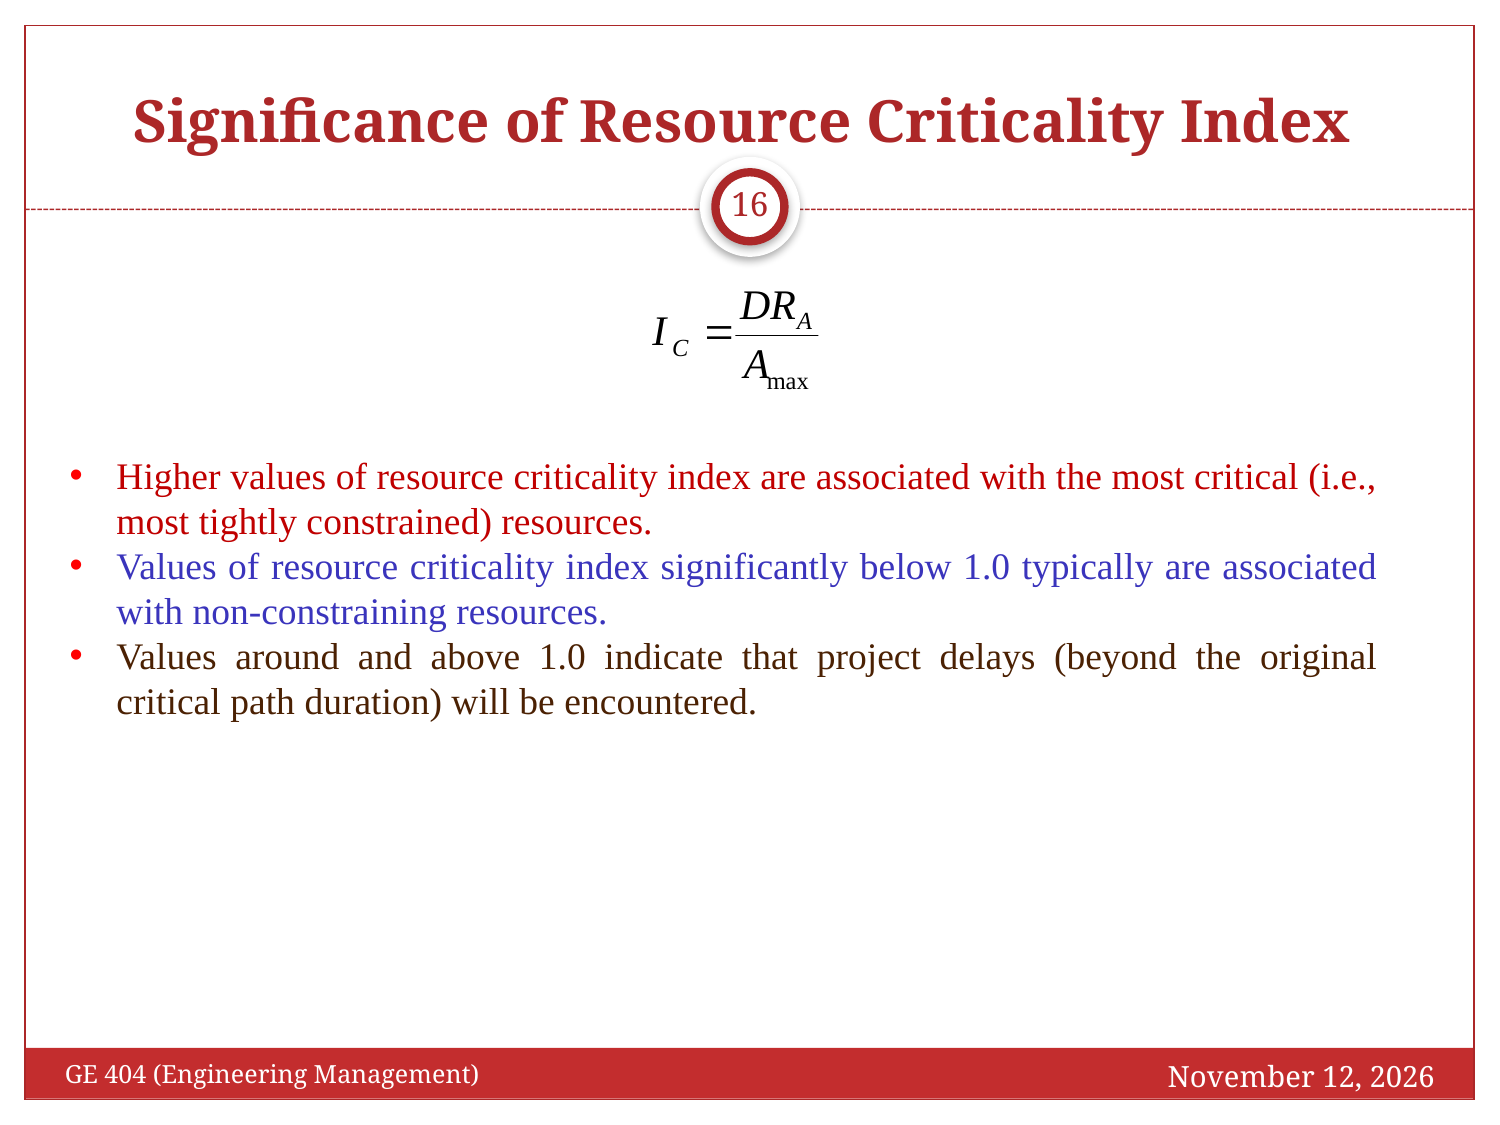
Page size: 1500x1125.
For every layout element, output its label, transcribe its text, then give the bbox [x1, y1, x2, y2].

title Significance of Resource Criticality Index [49, 37, 1450, 162]
text_box Higher values of resource criticality index are associated with the most critical (i.e., most tightly constrained) resources. Values of resource criticality index significantly below 1.0 typically are associated with non-constraining resources. Values around and above 1.0 indicate that project delays (beyond the original critical path duration) will be encountered. [31, 399, 1394, 730]
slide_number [950, 1050, 1450, 1111]
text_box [644, 278, 827, 399]
slide_number 16 [712, 169, 788, 243]
footer GE 404 (Engineering Management) [50, 1051, 638, 1112]
